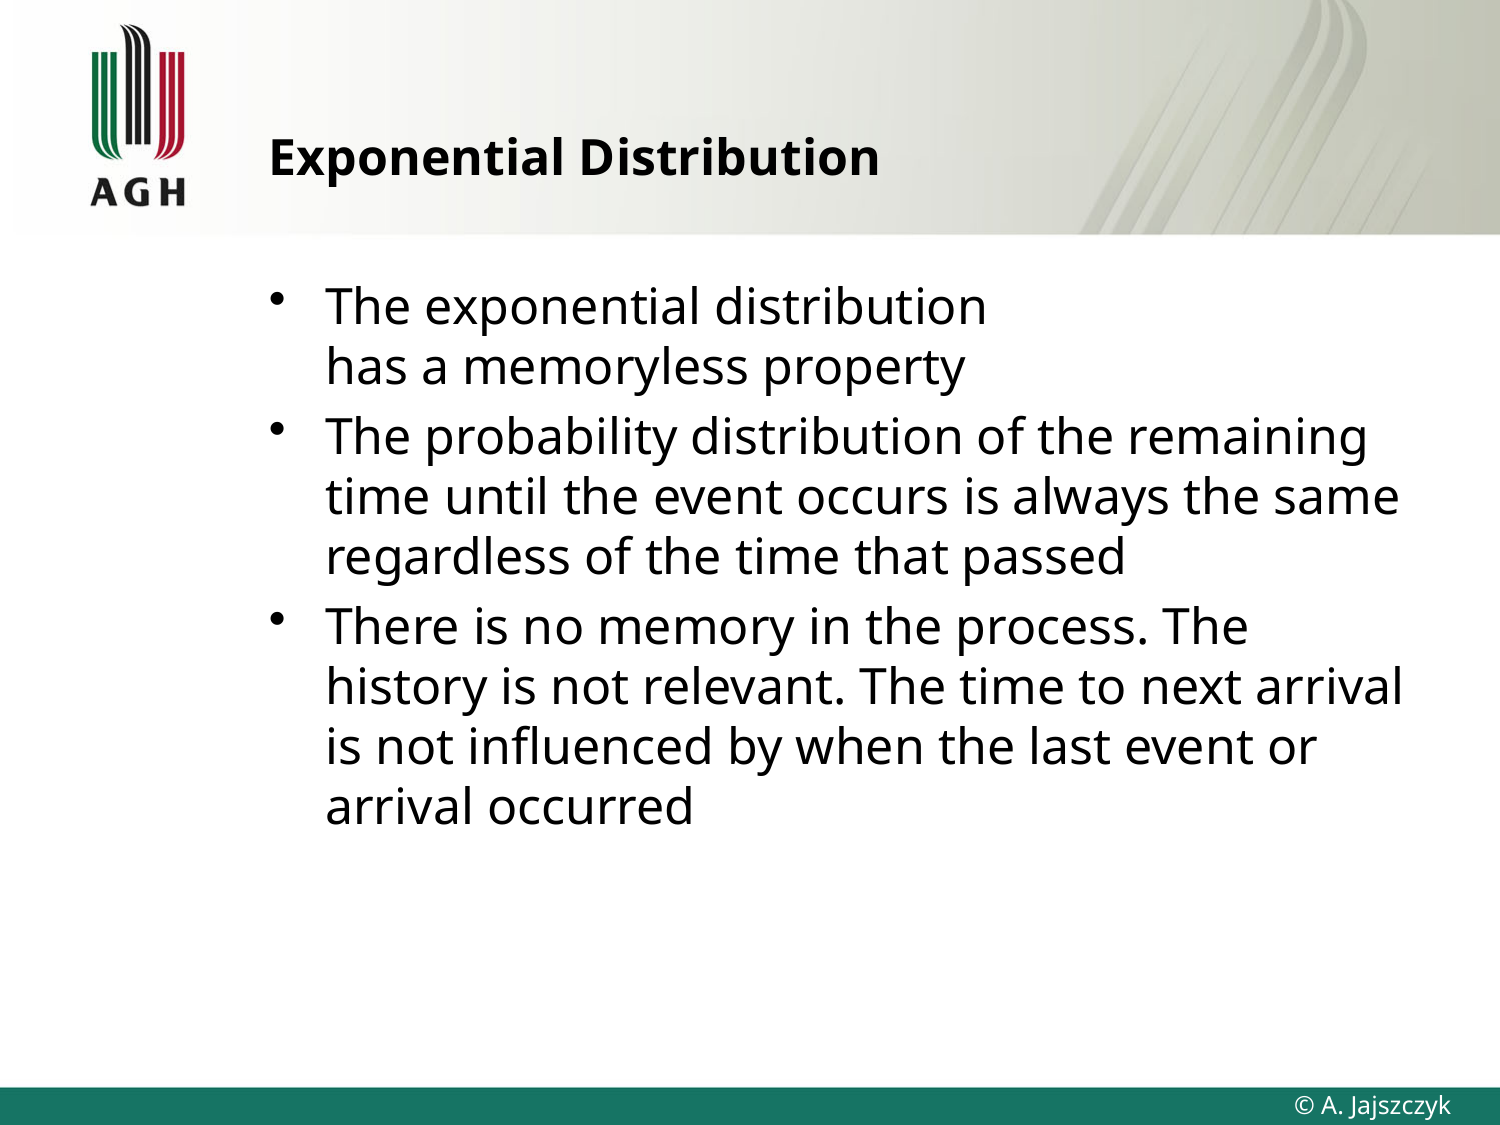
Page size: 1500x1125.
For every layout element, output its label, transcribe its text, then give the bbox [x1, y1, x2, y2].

list The exponential distribution has a memoryless property The probability distribution of the remaining time until the event occurs is always the same regardless of the time that passed There is no memory in the process. The history is not relevant. The time to next arrival is not influenced by when the last event or arrival occurred [253, 267, 1425, 1005]
picture [0, 0, 1500, 1125]
title Exponential Distribution [253, 78, 1425, 233]
